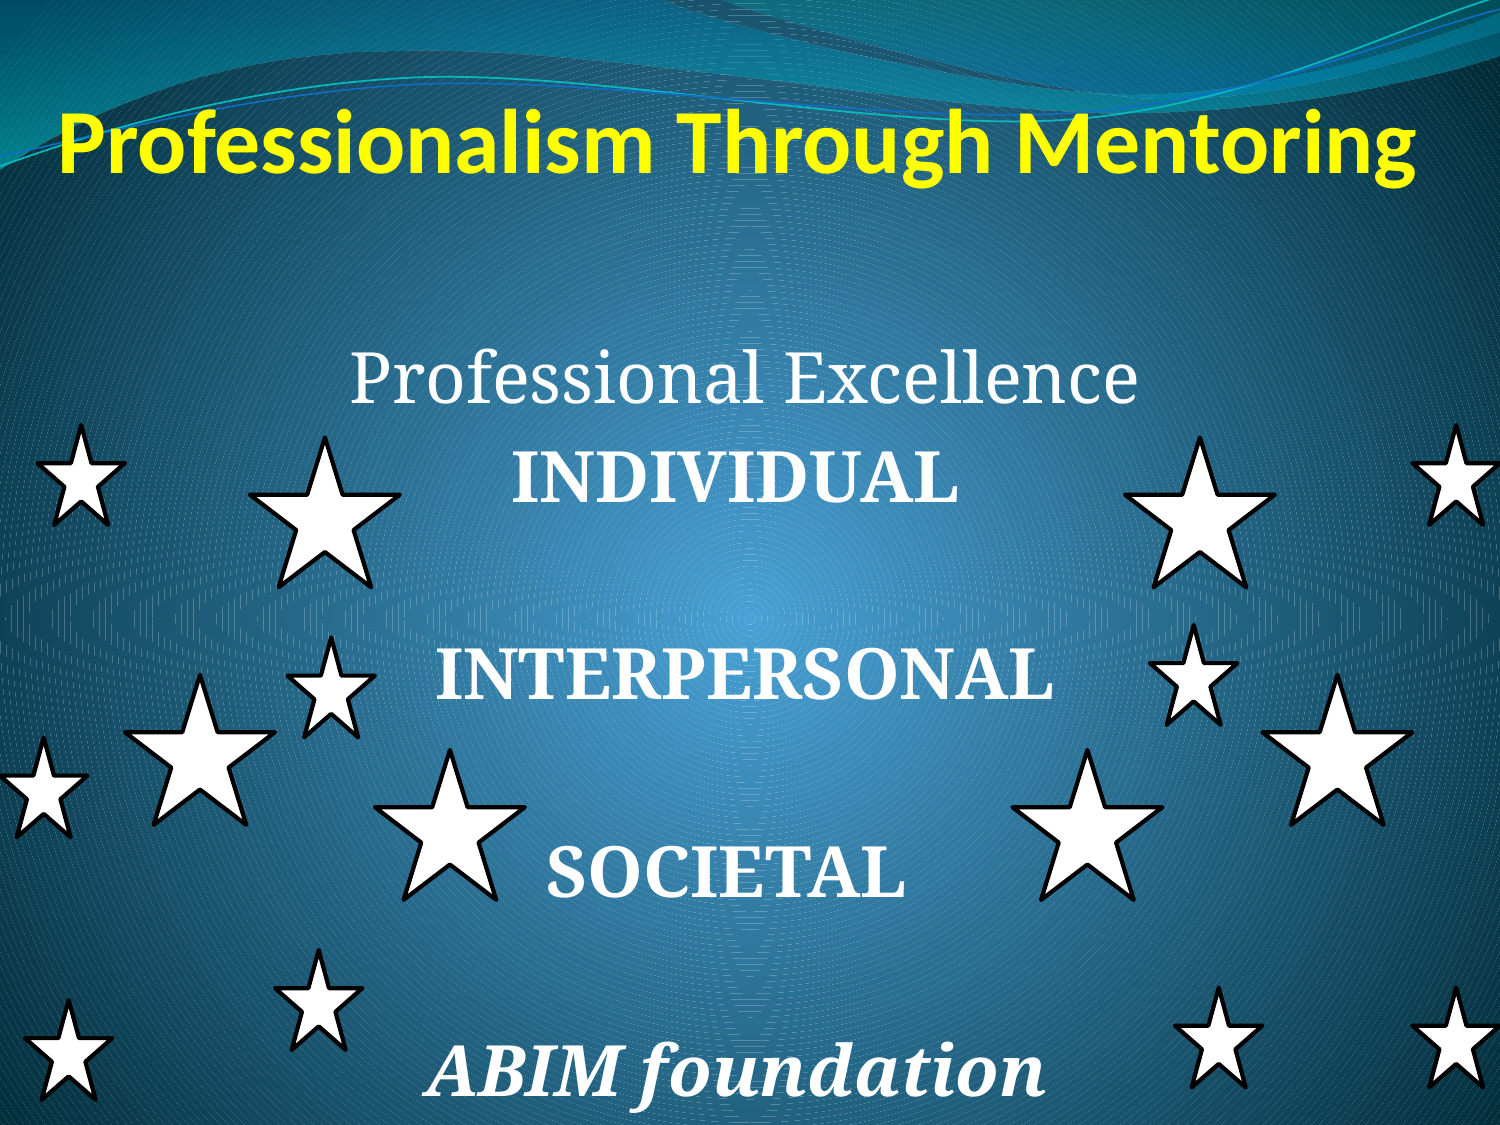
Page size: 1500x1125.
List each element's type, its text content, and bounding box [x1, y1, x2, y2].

text_box [372, 747, 527, 902]
text_box [0, 735, 90, 840]
text_box [1122, 435, 1277, 590]
text_box [122, 672, 277, 827]
text_box [22, 997, 115, 1102]
text_box [1410, 422, 1500, 527]
text_box [1147, 622, 1240, 727]
text_box [1172, 985, 1265, 1090]
text_box [1260, 672, 1415, 827]
text_box [285, 635, 377, 740]
title Professionalism Through Mentoring [0, 4, 1500, 192]
text_box [1410, 985, 1500, 1090]
subtitle Professional Excellence INDIVIDUAL INTERPERSONAL SOCIETAL ABIM foundation [0, 324, 1500, 1125]
text_box [247, 435, 402, 590]
text_box [272, 947, 365, 1052]
text_box [35, 422, 127, 527]
text_box [1010, 747, 1165, 902]
